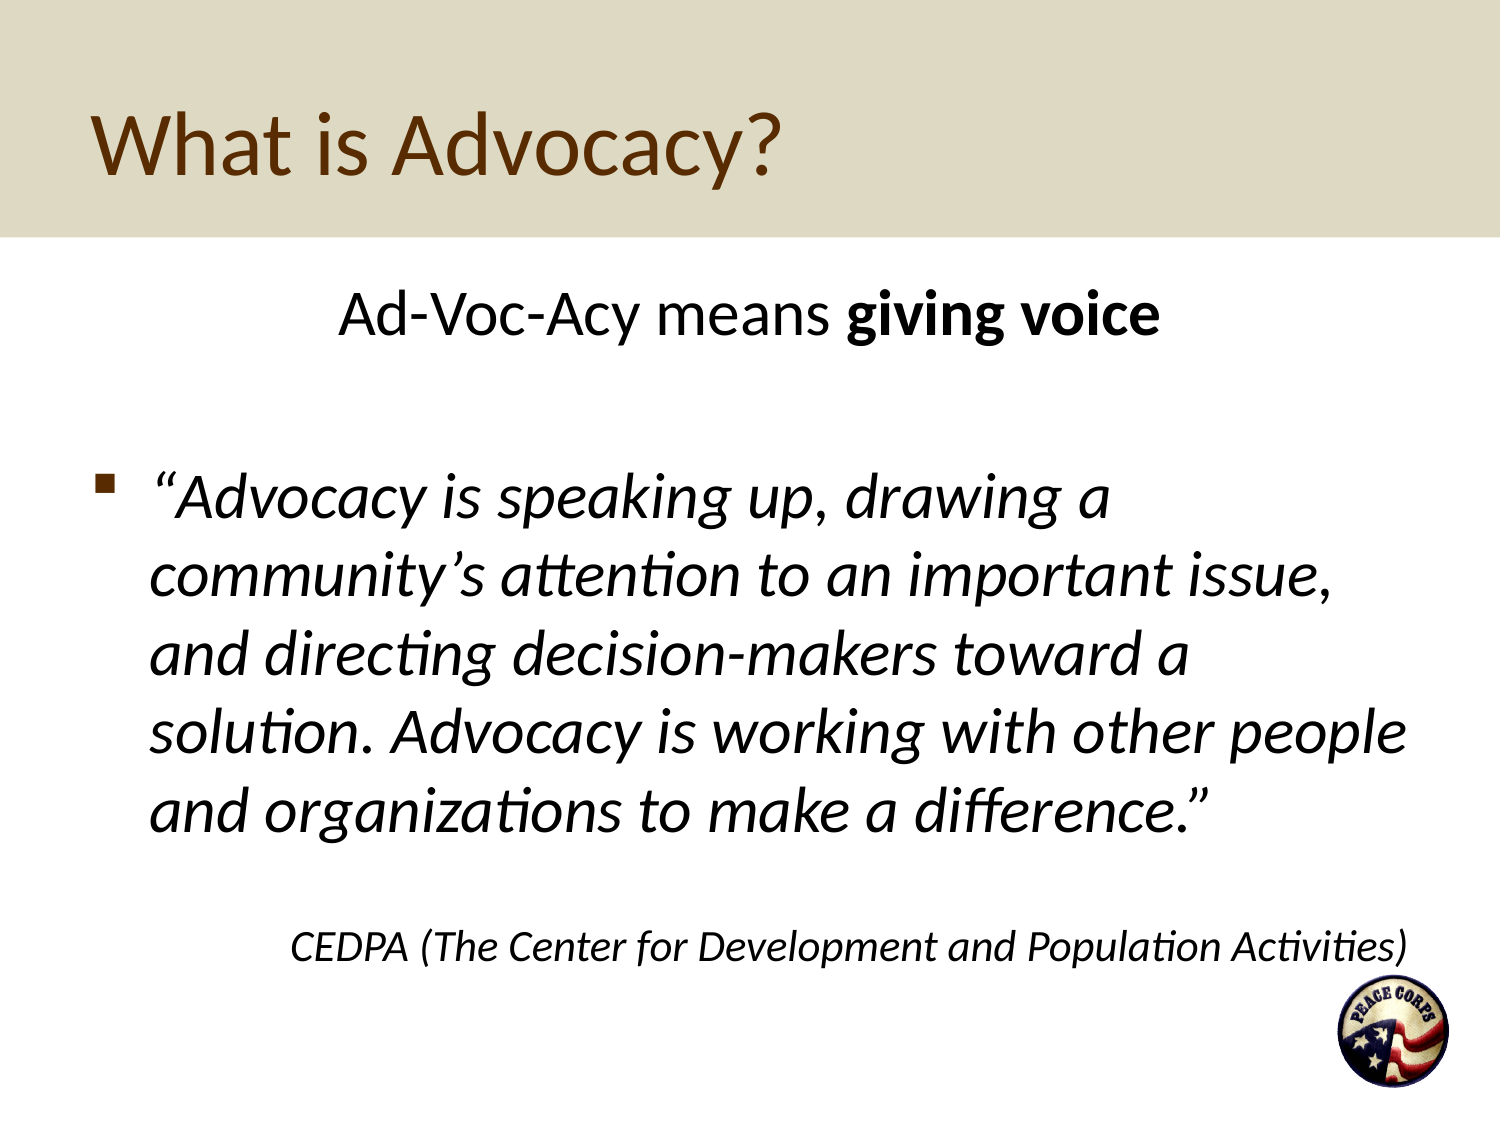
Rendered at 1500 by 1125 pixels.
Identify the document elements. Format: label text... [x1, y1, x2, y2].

list Ad-Voc-Acy means giving voice “Advocacy is speaking up, drawing a community’s attention to an important issue, and directing decision-makers toward a solution. Advocacy is working with other people and organizations to make a difference.” CEDPA (The Center for Development and Population Activities) [75, 262, 1425, 1005]
title What is Advocacy? [75, 45, 1425, 233]
